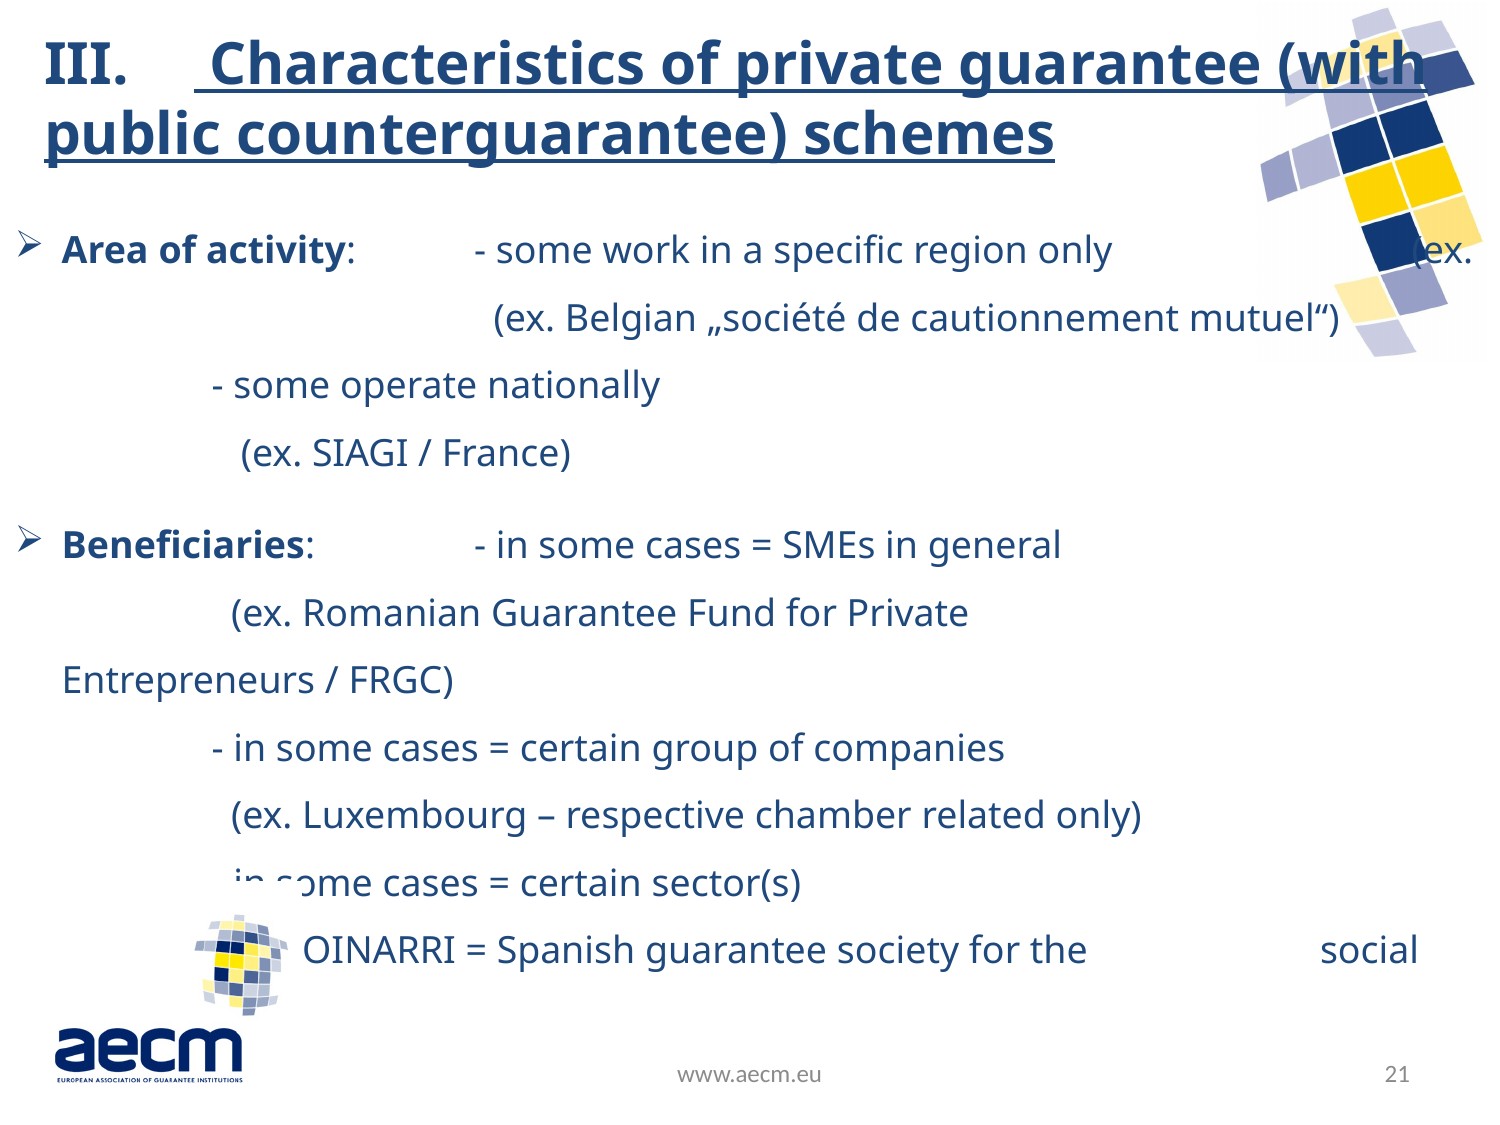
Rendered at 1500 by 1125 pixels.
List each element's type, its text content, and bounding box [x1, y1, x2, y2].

picture [1256, 1, 1487, 362]
picture [40, 880, 302, 1116]
slide_number 21 [1074, 1047, 1425, 1103]
footer www.aecm.eu [512, 1047, 988, 1103]
text_box III. Characteristics of private guarantee (with public counterguarantee) schemes [29, 18, 1251, 174]
text_box Area of activity: - some work in a specific region only (ex. (ex. Belgian „société de cautionnement mutuel“) - some operate nationally (ex. SIAGI / France) Beneficiaries: - in some cases = SMEs in general (ex. Romanian Guarantee Fund for Private Entrepreneurs / FRGC) - in some cases = certain group of companies (ex. Luxembourg – respective chamber related only) - in some cases = certain sector(s) (ex. OINARRI = Spanish guarantee society for the social economy) [0, 196, 1500, 1047]
